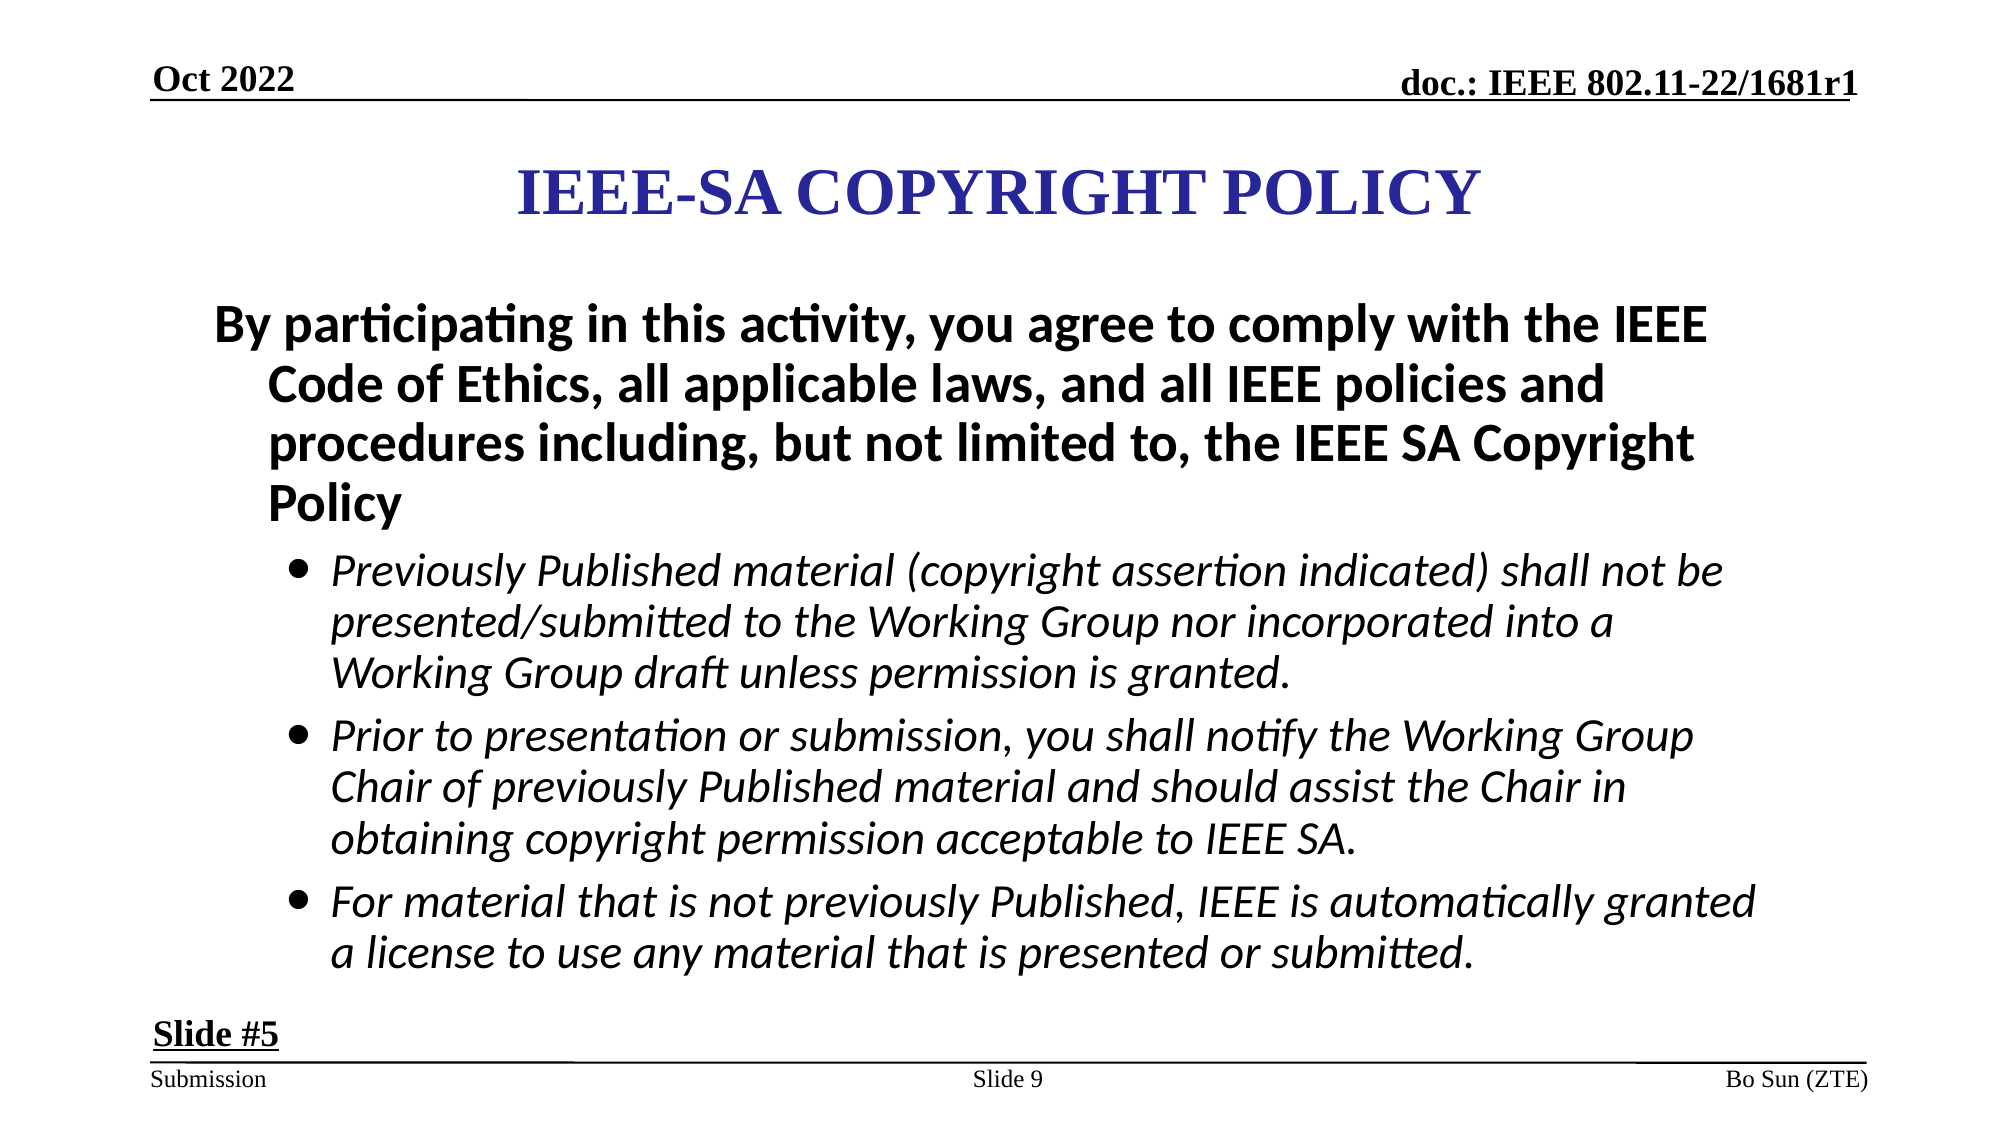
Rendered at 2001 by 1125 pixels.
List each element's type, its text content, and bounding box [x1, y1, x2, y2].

slide_number Slide 9 [949, 1061, 1067, 1123]
text_box By participating in this activity, you agree to comply with the IEEE Code of Ethics, all applicable laws, and all IEEE policies and procedures including, but not limited to, the IEEE SA Copyright Policy Previously Published material (copyright assertion indicated) shall not be presented/submitted to the Working Group nor incorporated into a Working Group draft unless permission is granted. Prior to presentation or submission, you shall notify the Working Group Chair of previously Published material and should assist the Chair in obtaining copyright permission acceptable to IEEE SA. For material that is not previously Published, IEEE is automatically granted a license to use any material that is presented or submitted. [200, 287, 1800, 988]
footer Bo Sun (ZTE) [1171, 1061, 1869, 1093]
text_box IEEE-SA COPYRIGHT POLICY [362, 100, 1638, 276]
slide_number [152, 54, 563, 100]
text_box Slide #5 [138, 1002, 295, 1062]
